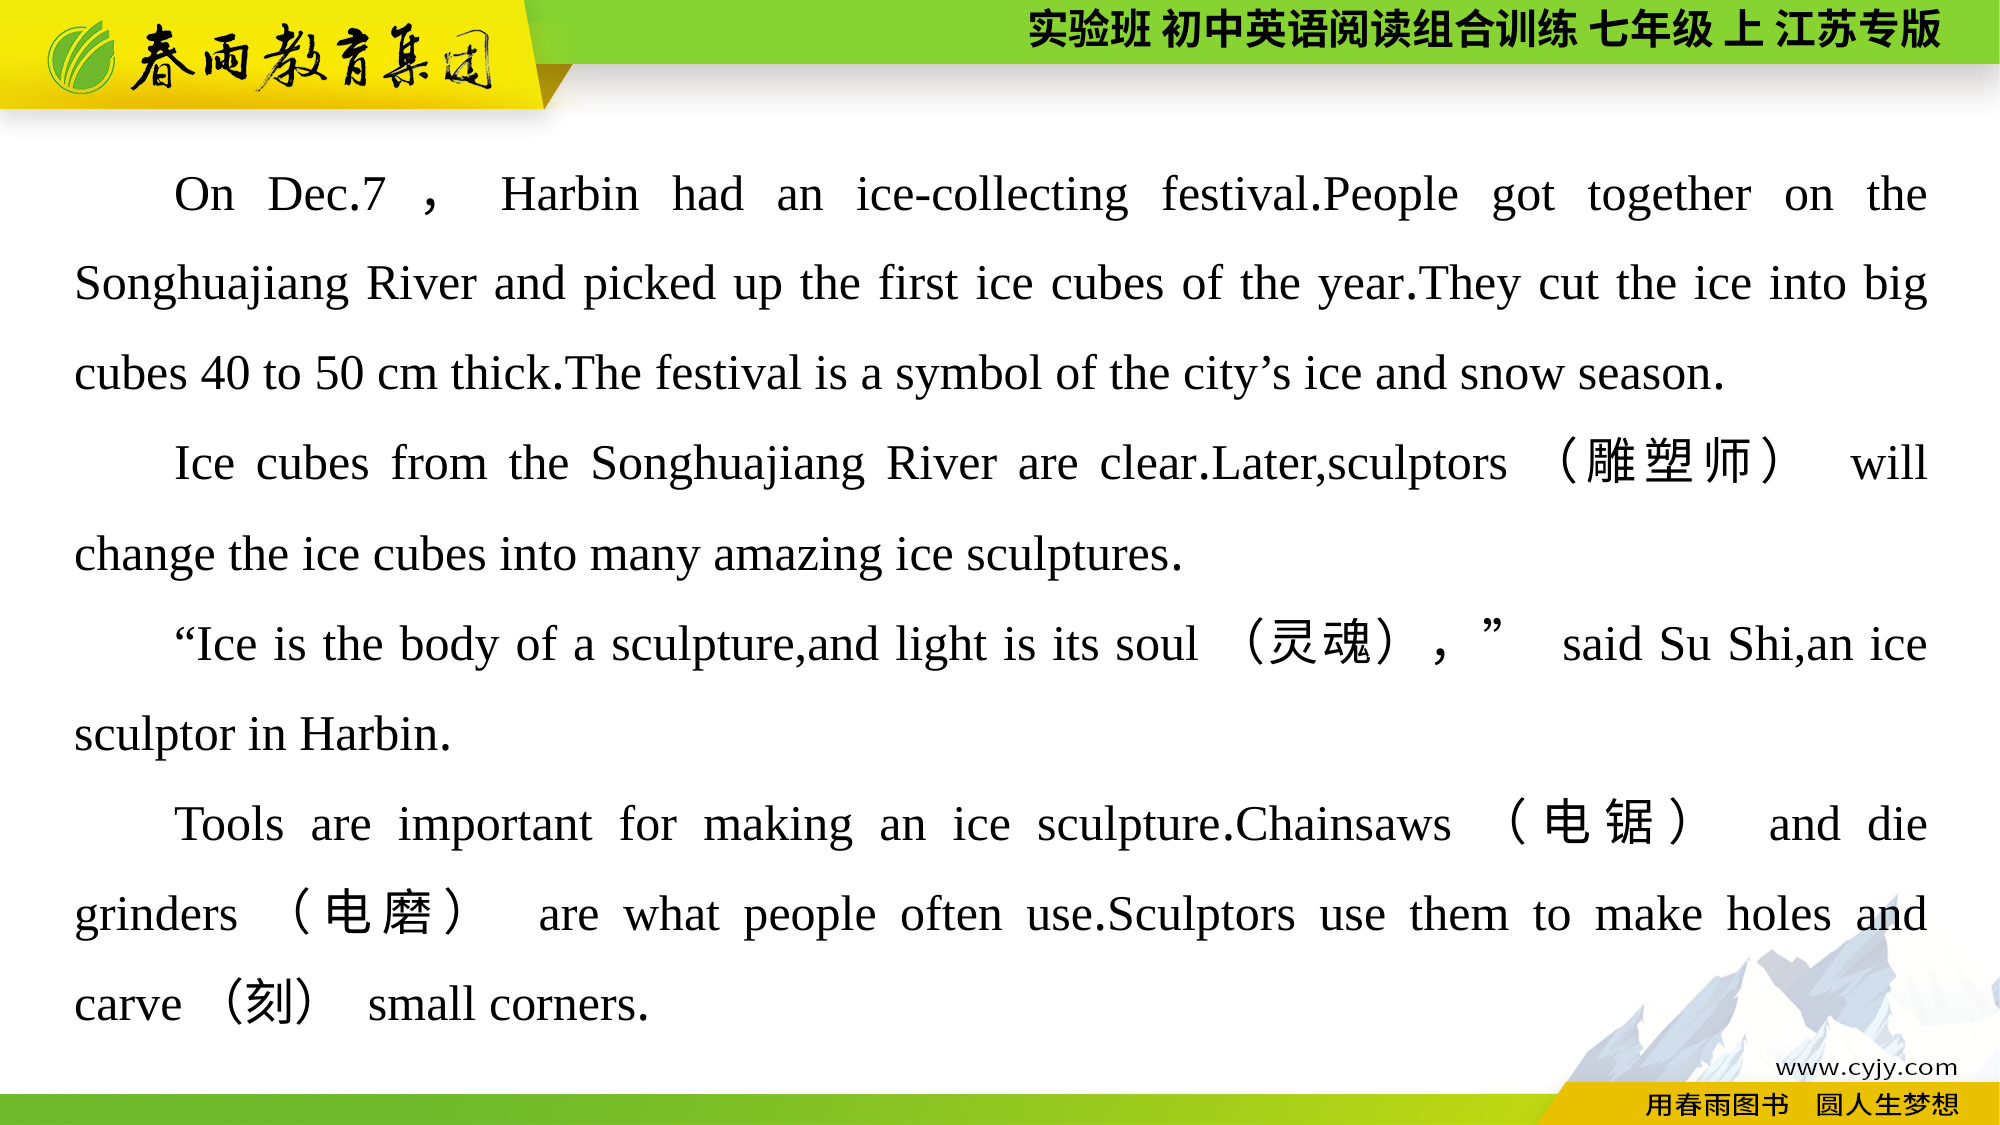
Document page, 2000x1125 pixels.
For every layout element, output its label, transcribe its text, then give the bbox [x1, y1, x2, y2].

picture [0, 0, 2000, 1125]
list On Dec.7，Harbin had an ice-collecting festival.People got together on the Songhuajiang River and picked up the first ice cubes of the year.They cut the ice into big cubes 40 to 50 cm thick.The festival is a symbol of the city’s ice and snow season. Ice cubes from the Songhuajiang River are clear.Later,sculptors（雕塑师） will change the ice cubes into many amazing ice sculptures. “Ice is the body of a sculpture,and light is its soul（灵魂），” said Su Shi,an ice sculptor in Harbin. Tools are important for making an ice sculpture.Chainsaws（电锯） and die grinders（电磨） are what people often use.Sculptors use them to make holes and carve（刻） small corners. [59, 122, 1944, 1035]
